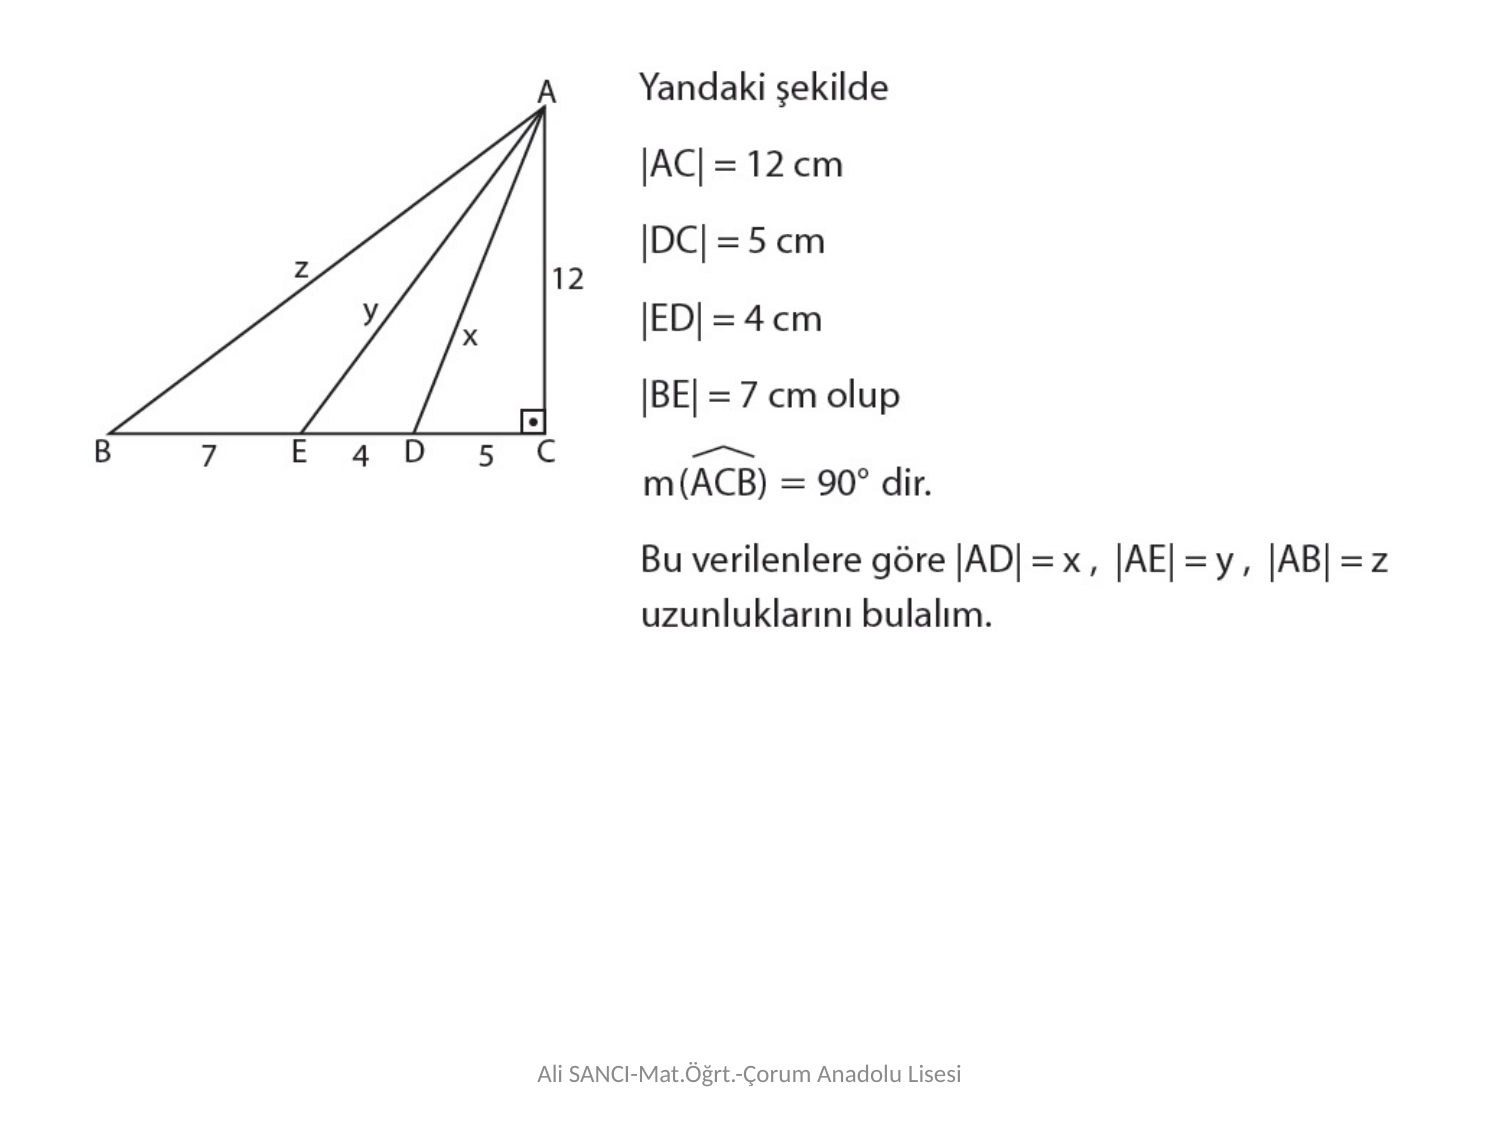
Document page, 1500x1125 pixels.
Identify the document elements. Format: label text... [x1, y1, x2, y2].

footer Ali SANCI-Mat.Öğrt.-Çorum Anadolu Lisesi [512, 1042, 988, 1103]
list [76, 54, 1427, 680]
